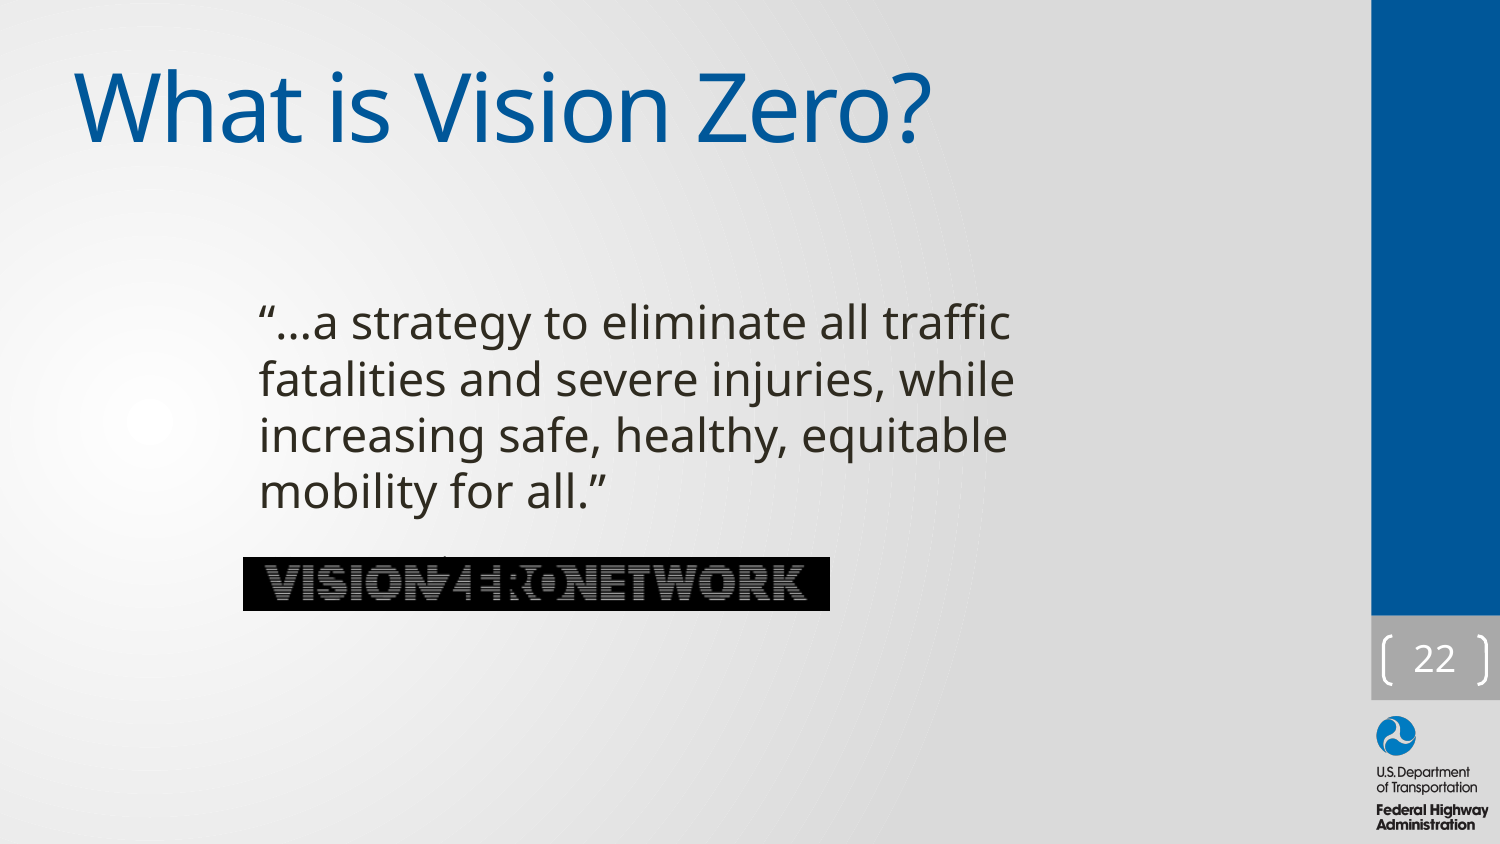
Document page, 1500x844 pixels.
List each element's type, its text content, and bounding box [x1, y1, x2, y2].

picture [243, 557, 831, 612]
title What is Vision Zero? [58, 33, 1309, 175]
text_box “…a strategy to eliminate all traffic fatalities and severe injuries, while increasing safe, healthy, equitable mobility for all.” Vision Zero Network [243, 285, 1163, 619]
slide_number 22 [1381, 634, 1488, 687]
